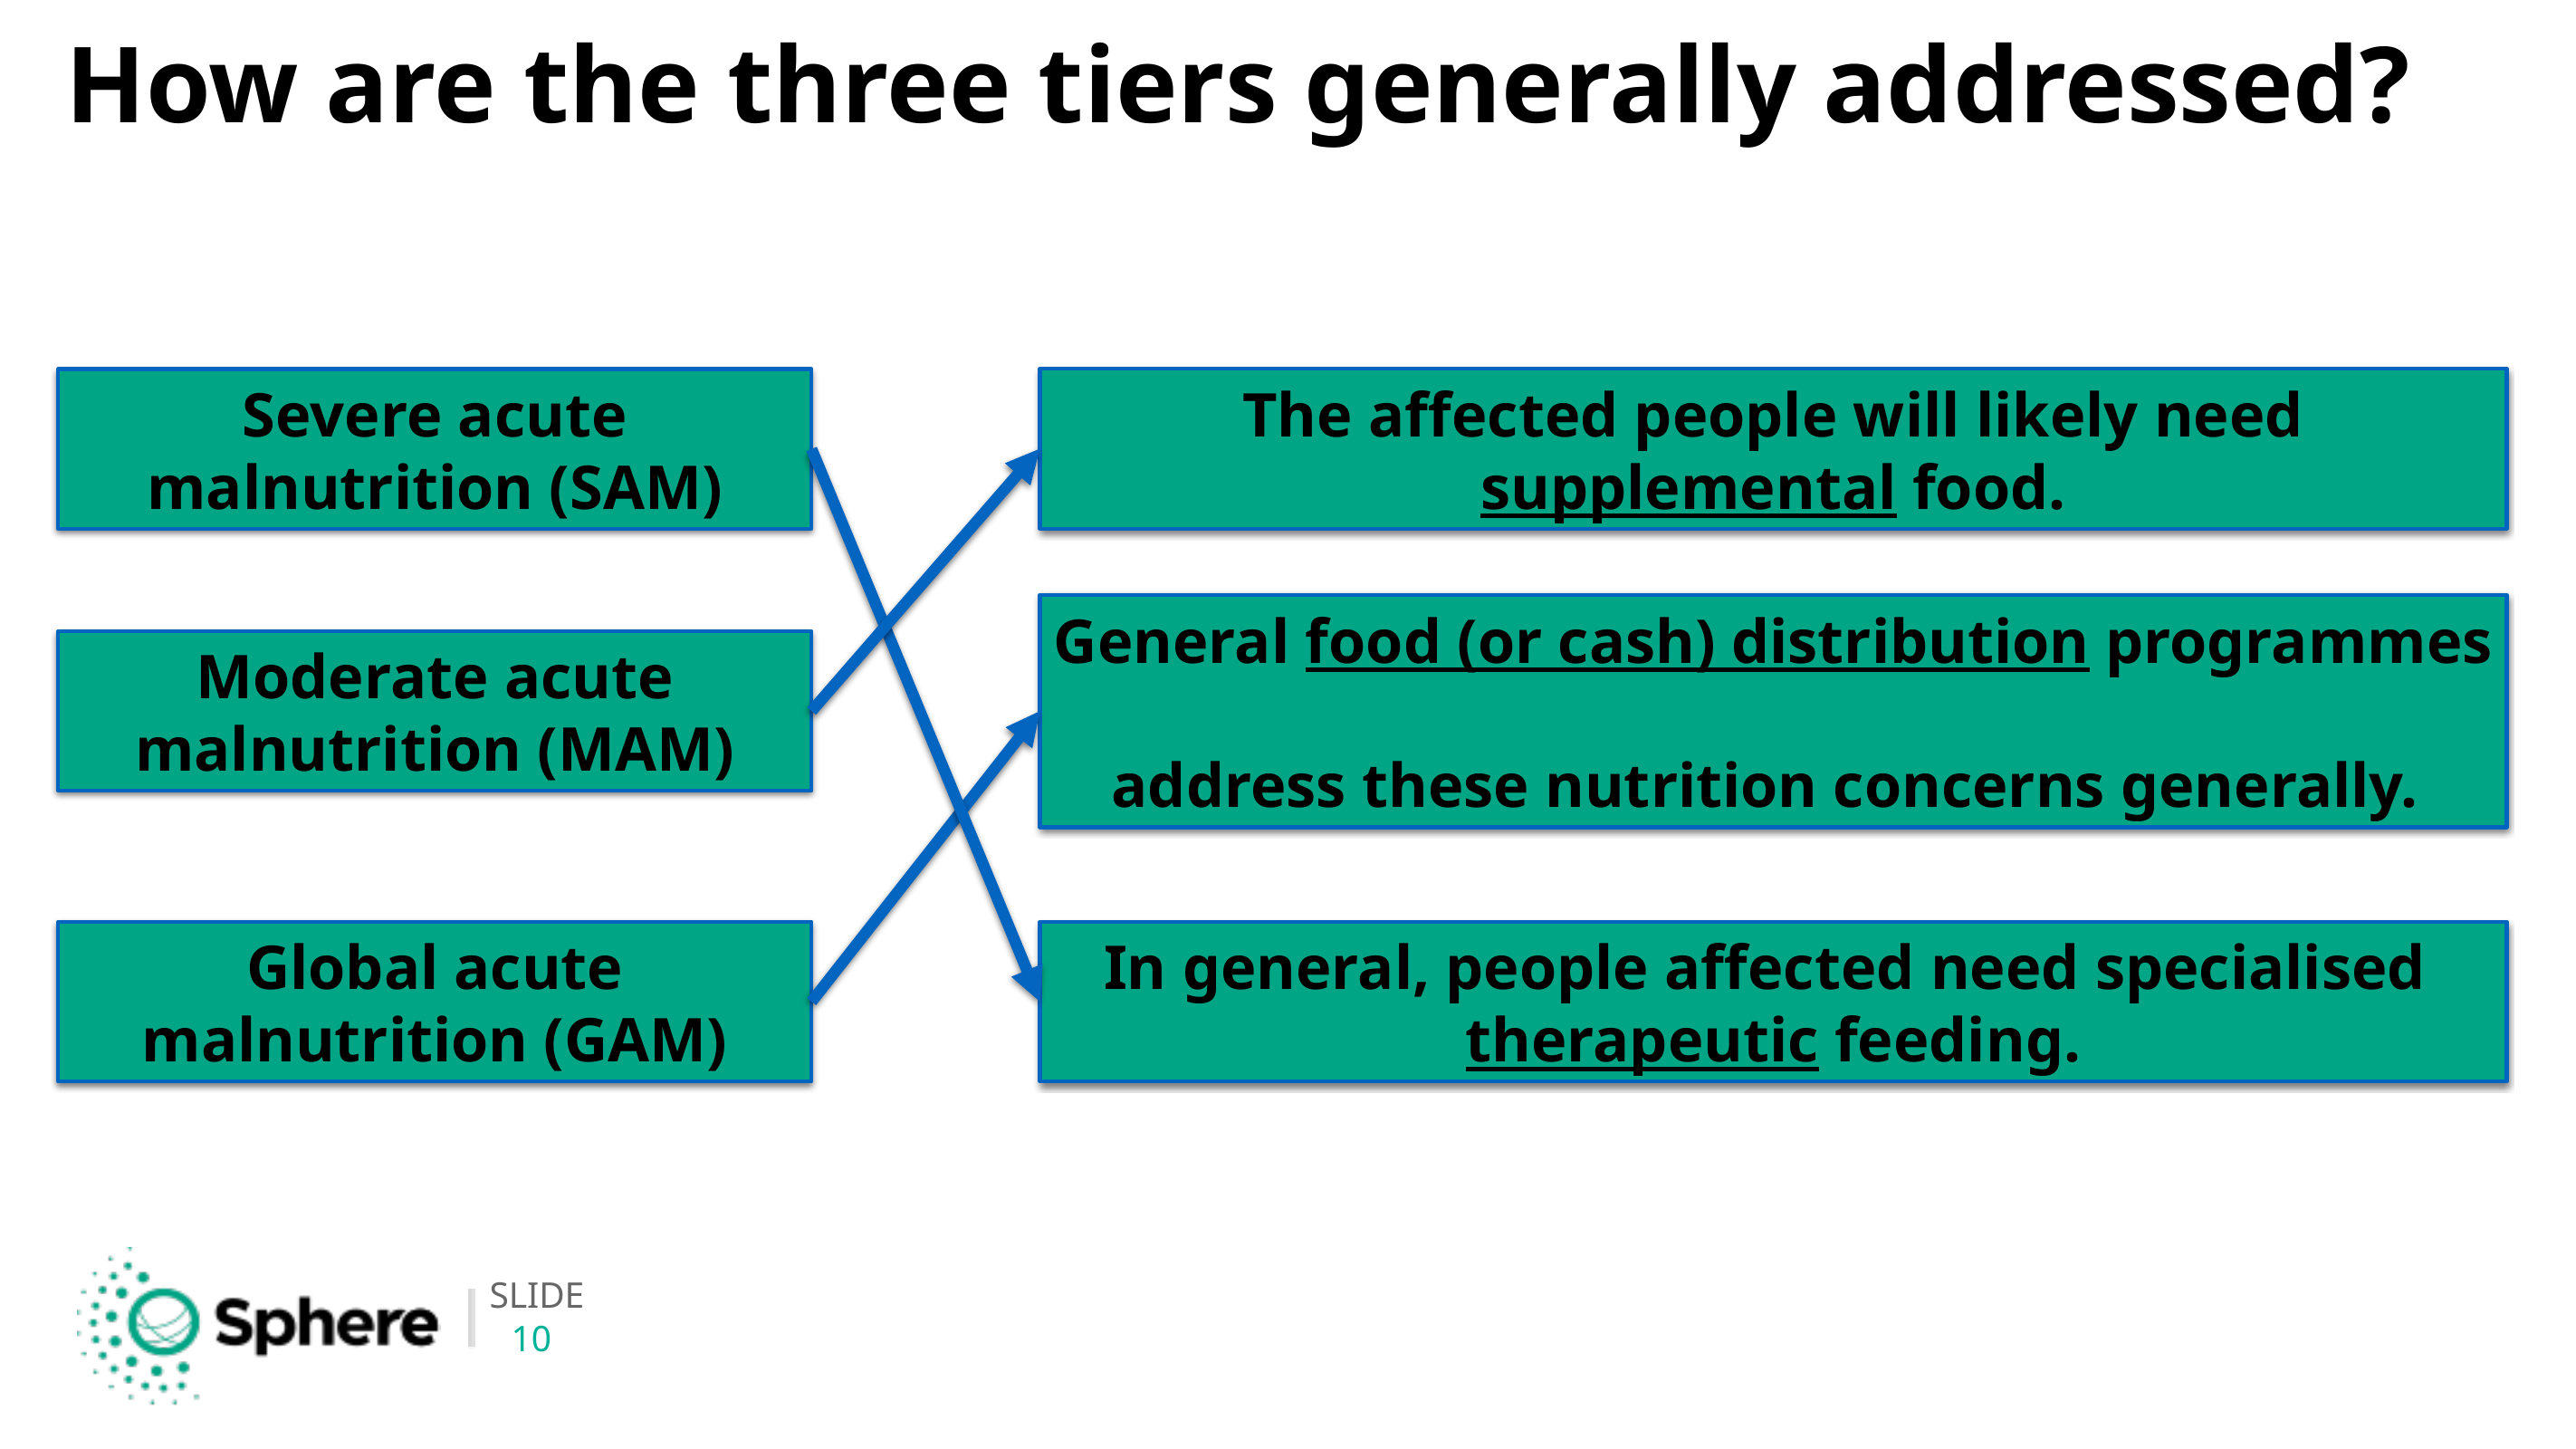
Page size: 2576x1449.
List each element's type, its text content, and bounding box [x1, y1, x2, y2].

text_box General food (or cash) distribution programmes address these nutrition concerns generally. [1045, 594, 2507, 828]
text_box In general, people affected need specialised therapeutic feeding. [1039, 921, 2507, 1082]
slide_number 10 [503, 1308, 563, 1367]
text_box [811, 717, 1040, 1003]
picture [77, 1247, 441, 1407]
text_box Global acute malnutrition (GAM) [58, 921, 812, 1082]
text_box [811, 448, 1040, 712]
text_box Moderate acute malnutrition (MAM) [58, 630, 805, 792]
title How are the three tiers generally addressed? [57, 10, 2508, 179]
text_box The affected people will likely need supplemental food. [1039, 369, 2507, 529]
text_box Severe acute malnutrition (SAM) [58, 369, 812, 529]
picture [468, 1289, 479, 1349]
